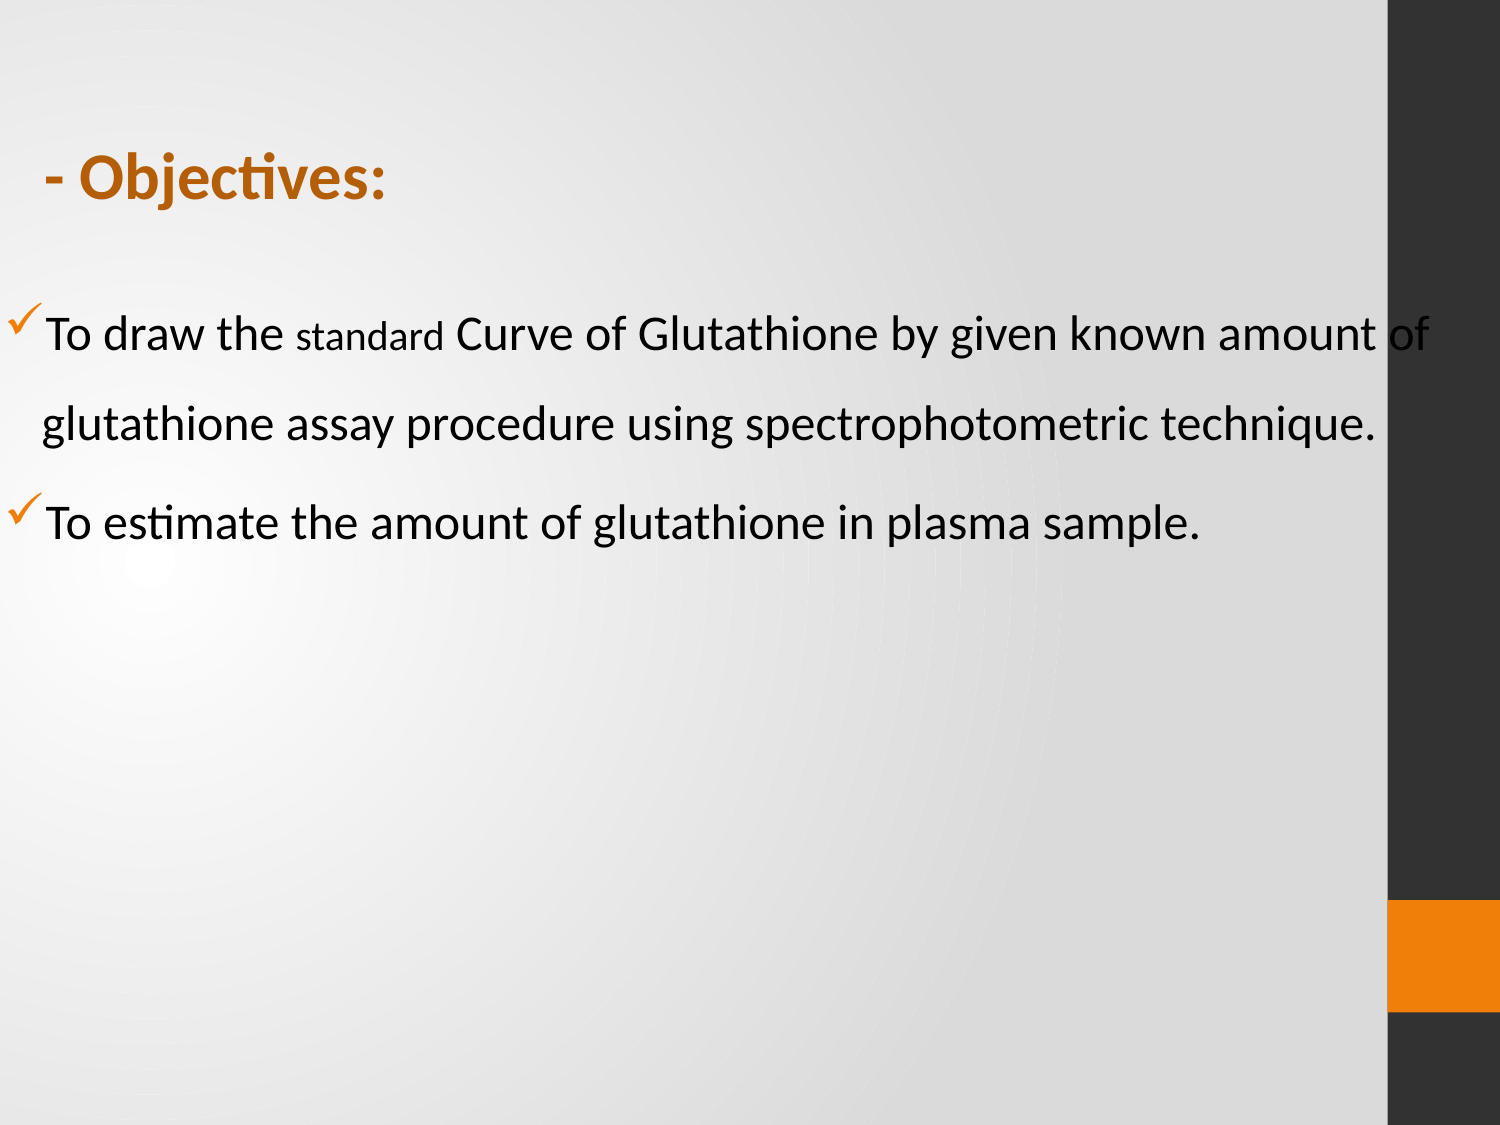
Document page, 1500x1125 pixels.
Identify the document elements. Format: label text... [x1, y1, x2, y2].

text_box - Objectives: [29, 125, 677, 221]
list To draw the standard Curve of Glutathione by given known amount of glutathione assay procedure using spectrophotometric technique. To estimate the amount of glutathione in plasma sample. [0, 262, 1453, 1050]
